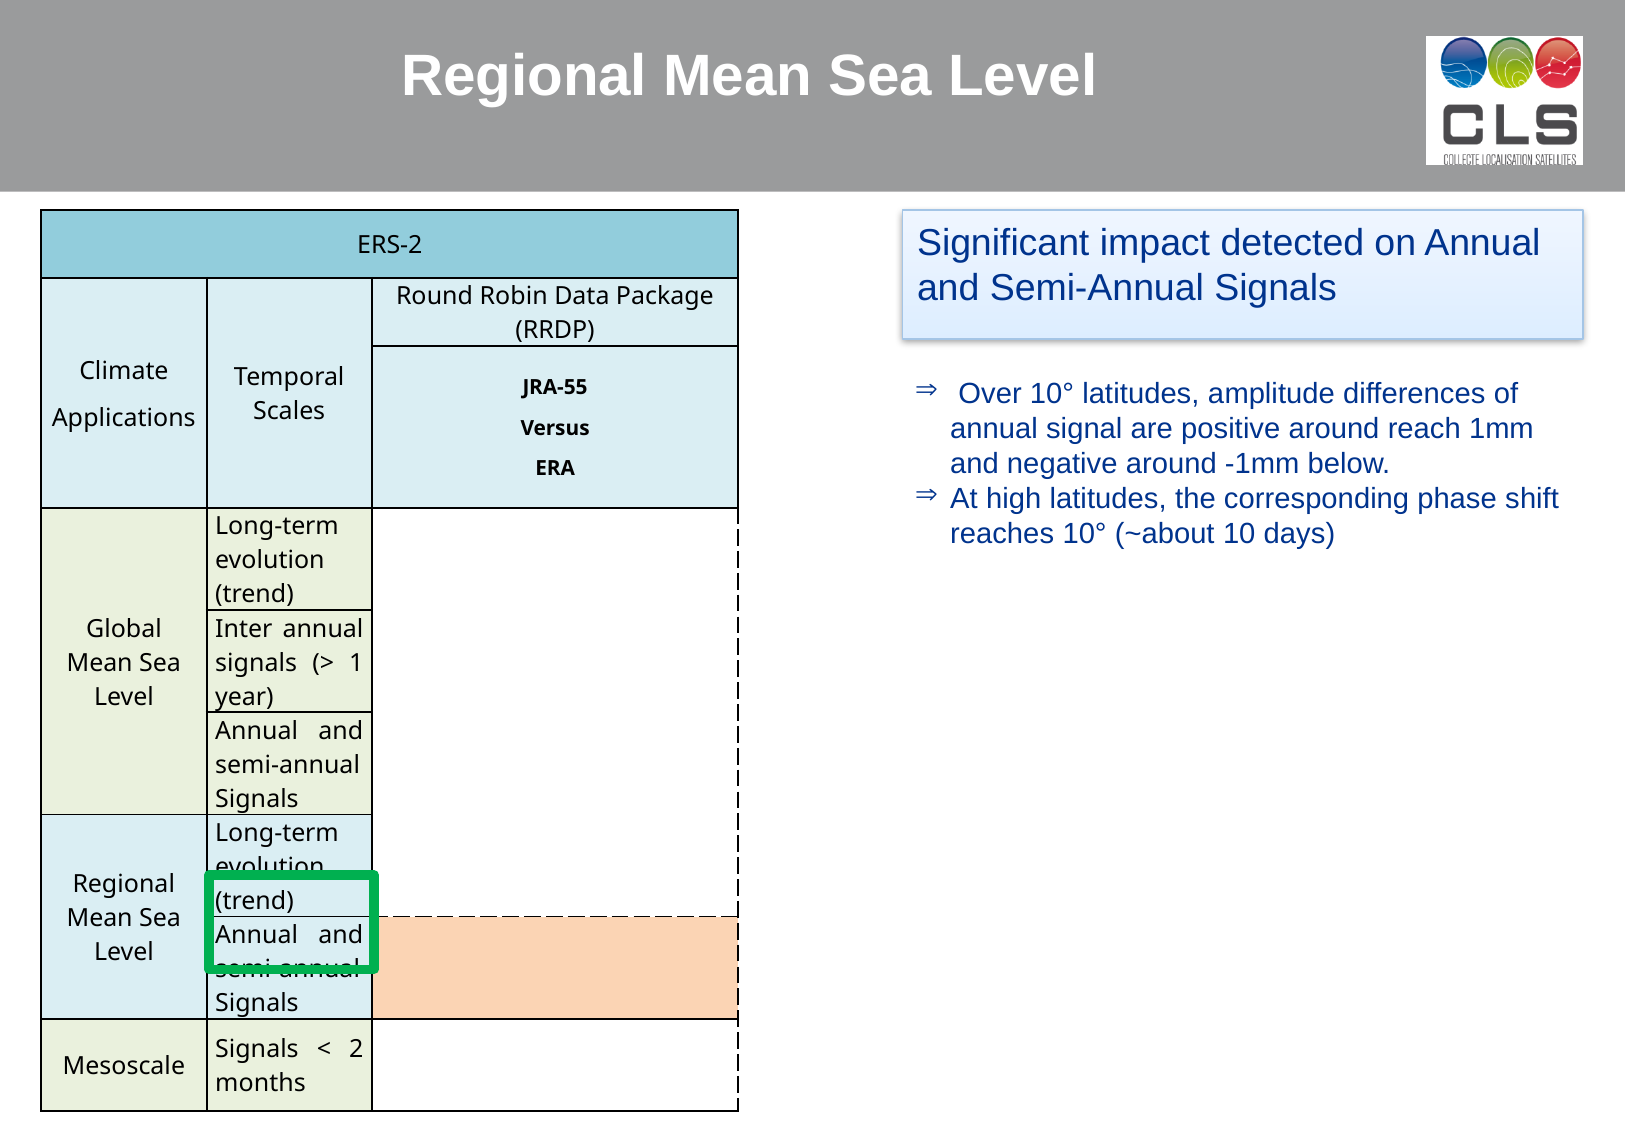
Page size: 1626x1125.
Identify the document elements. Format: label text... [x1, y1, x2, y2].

text_box [207, 873, 376, 971]
table_cell Long-term evolution (trend) [208, 815, 371, 873]
picture [1426, 36, 1583, 165]
table_cell [373, 1020, 738, 1110]
table_header ERS-2 [42, 211, 737, 277]
table_cell Signals < 2 months [208, 1020, 371, 1110]
text_box Over 10° latitudes, amplitude differences of annual signal are positive around reach 1mm and negative around -1mm below. At high latitudes, the corresponding phase shift reaches 10° (~about 10 days) [899, 366, 1591, 662]
table_cell Inter annual signals (> 1 year) [208, 611, 371, 711]
table_cell JRA-55 Versus ERA [373, 347, 737, 507]
table_cell [373, 917, 738, 1018]
text_box Significant impact detected on Annual and Semi-Annual Signals [902, 209, 1584, 340]
table_cell Temporal Scales [208, 279, 371, 507]
table_cell Round Robin Data Package (RRDP) [373, 279, 737, 345]
text_box Regional Mean Sea Level [386, 40, 1162, 119]
table_cell Long-term evolution (trend) [208, 509, 371, 609]
table_cell Climate Applications [42, 279, 206, 507]
table_cell Mesoscale [42, 1020, 206, 1110]
table_cell [373, 509, 738, 917]
table_cell Annual and semi-annual Signals [208, 713, 371, 814]
table_cell Regional Mean Sea Level [42, 815, 206, 1018]
table_cell Global Mean Sea Level [42, 509, 206, 814]
table_cell Annual and semi-annual Signals [208, 971, 371, 1018]
